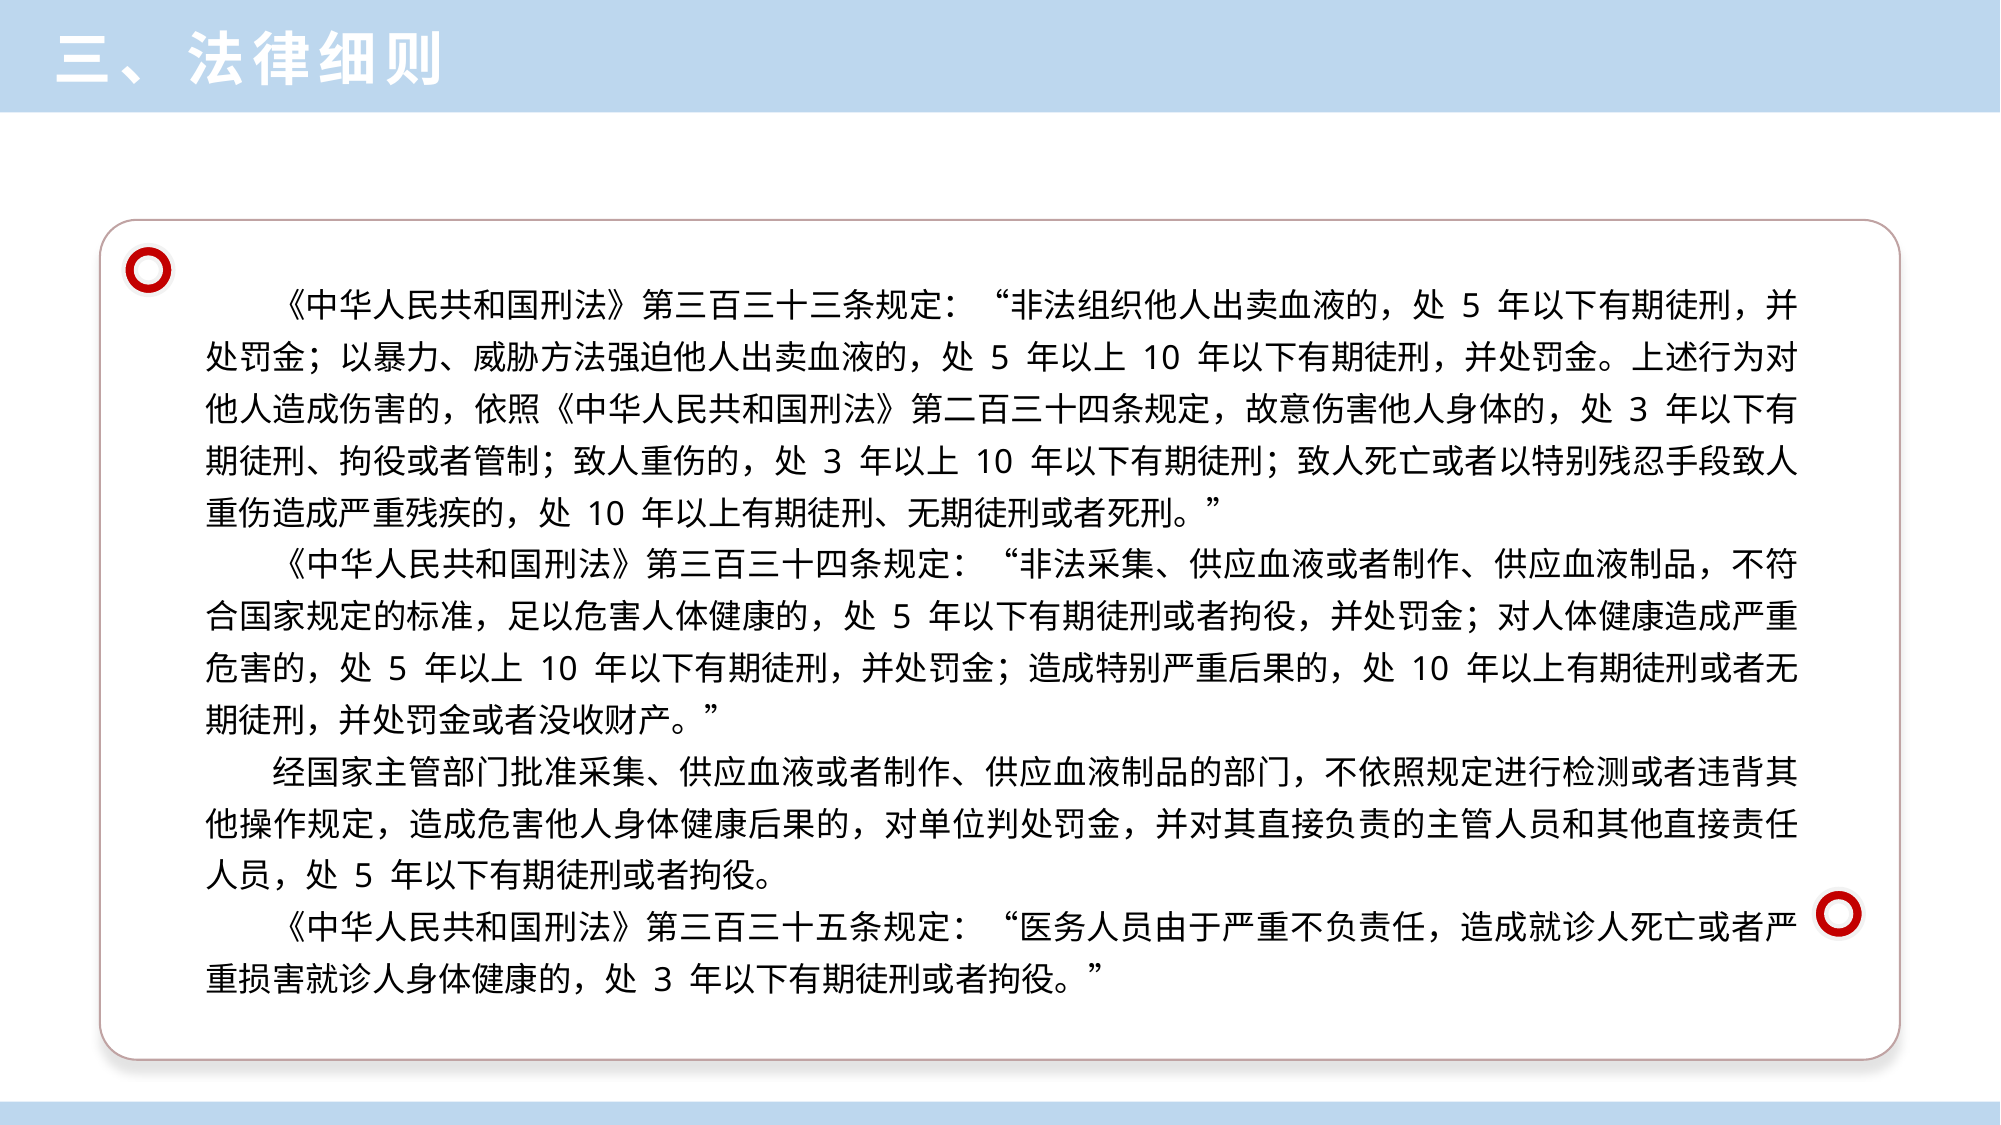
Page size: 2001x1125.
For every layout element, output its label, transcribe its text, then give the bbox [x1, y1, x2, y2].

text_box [99, 219, 1900, 1060]
text_box 三、法律细则 [41, 16, 456, 98]
